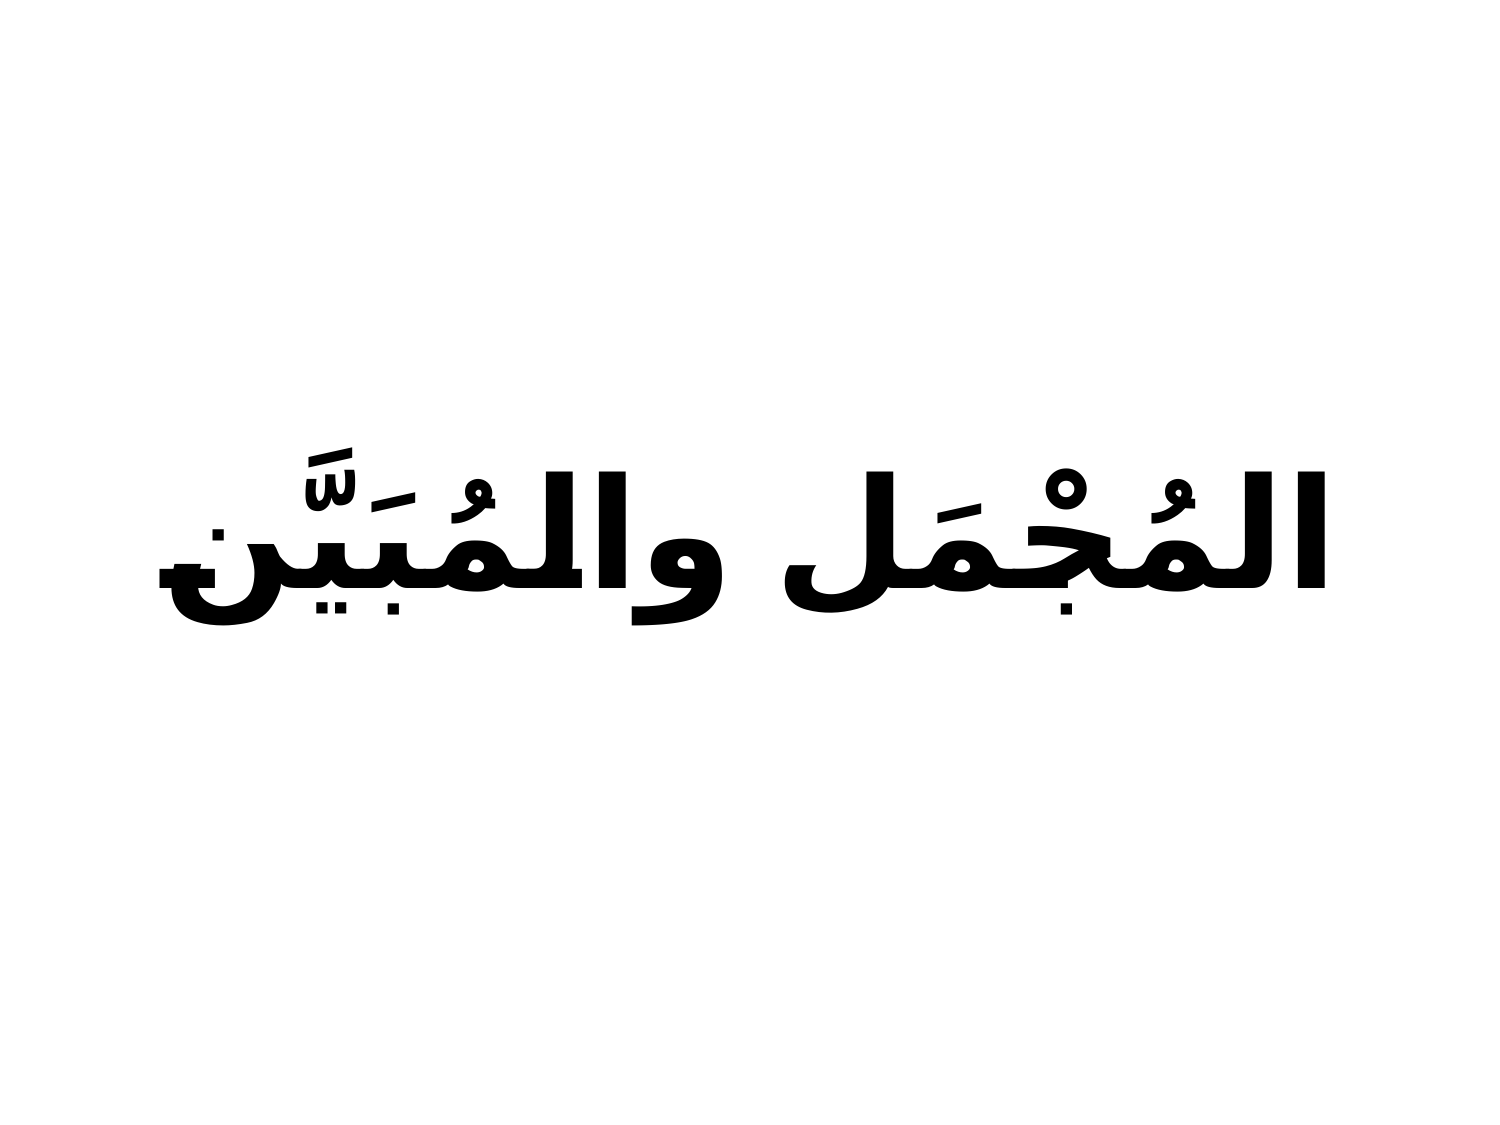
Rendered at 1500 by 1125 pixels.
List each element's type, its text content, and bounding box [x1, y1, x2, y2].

title المُجْمَل والمُبَيَّن [112, 349, 1388, 705]
